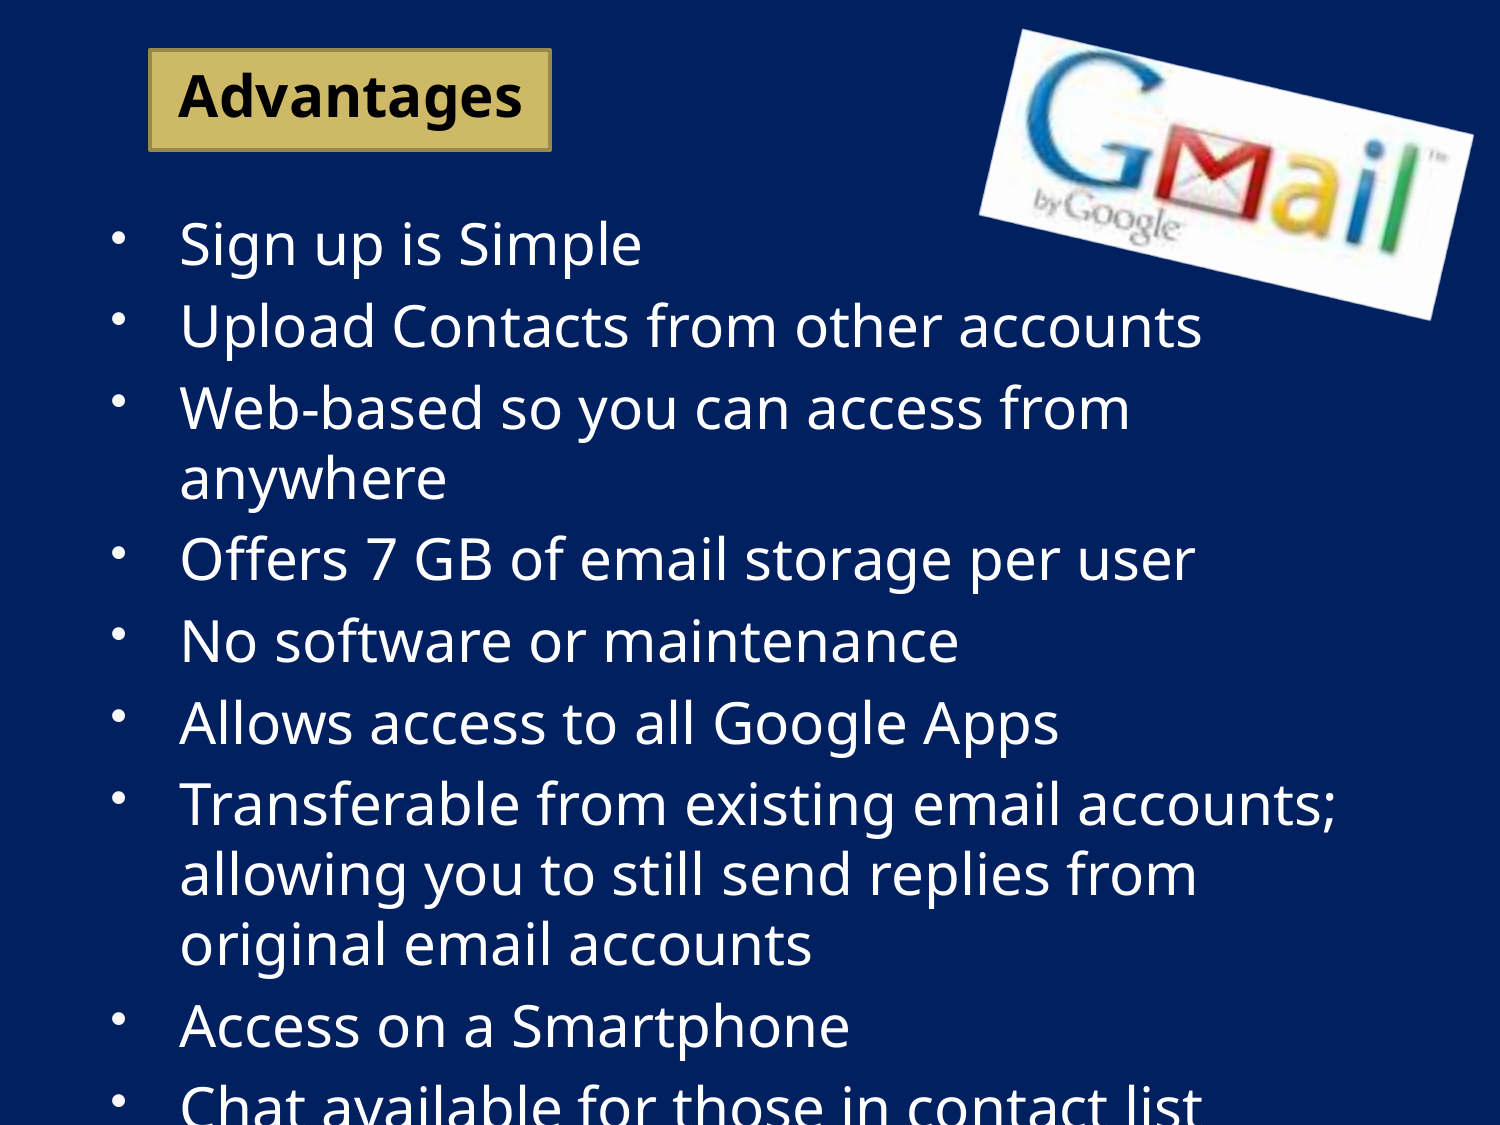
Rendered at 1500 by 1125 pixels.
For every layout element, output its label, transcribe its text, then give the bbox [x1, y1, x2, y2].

picture [980, 30, 1473, 319]
title Advantages [50, 37, 653, 150]
list Sign up is Simple Upload Contacts from other accounts Web-based so you can access from anywhere Offers 7 GB of email storage per user No software or maintenance Allows access to all Google Apps Transferable from existing email accounts; allowing you to still send replies from original email accounts Access on a Smartphone Chat available for those in contact list [75, 200, 1425, 943]
